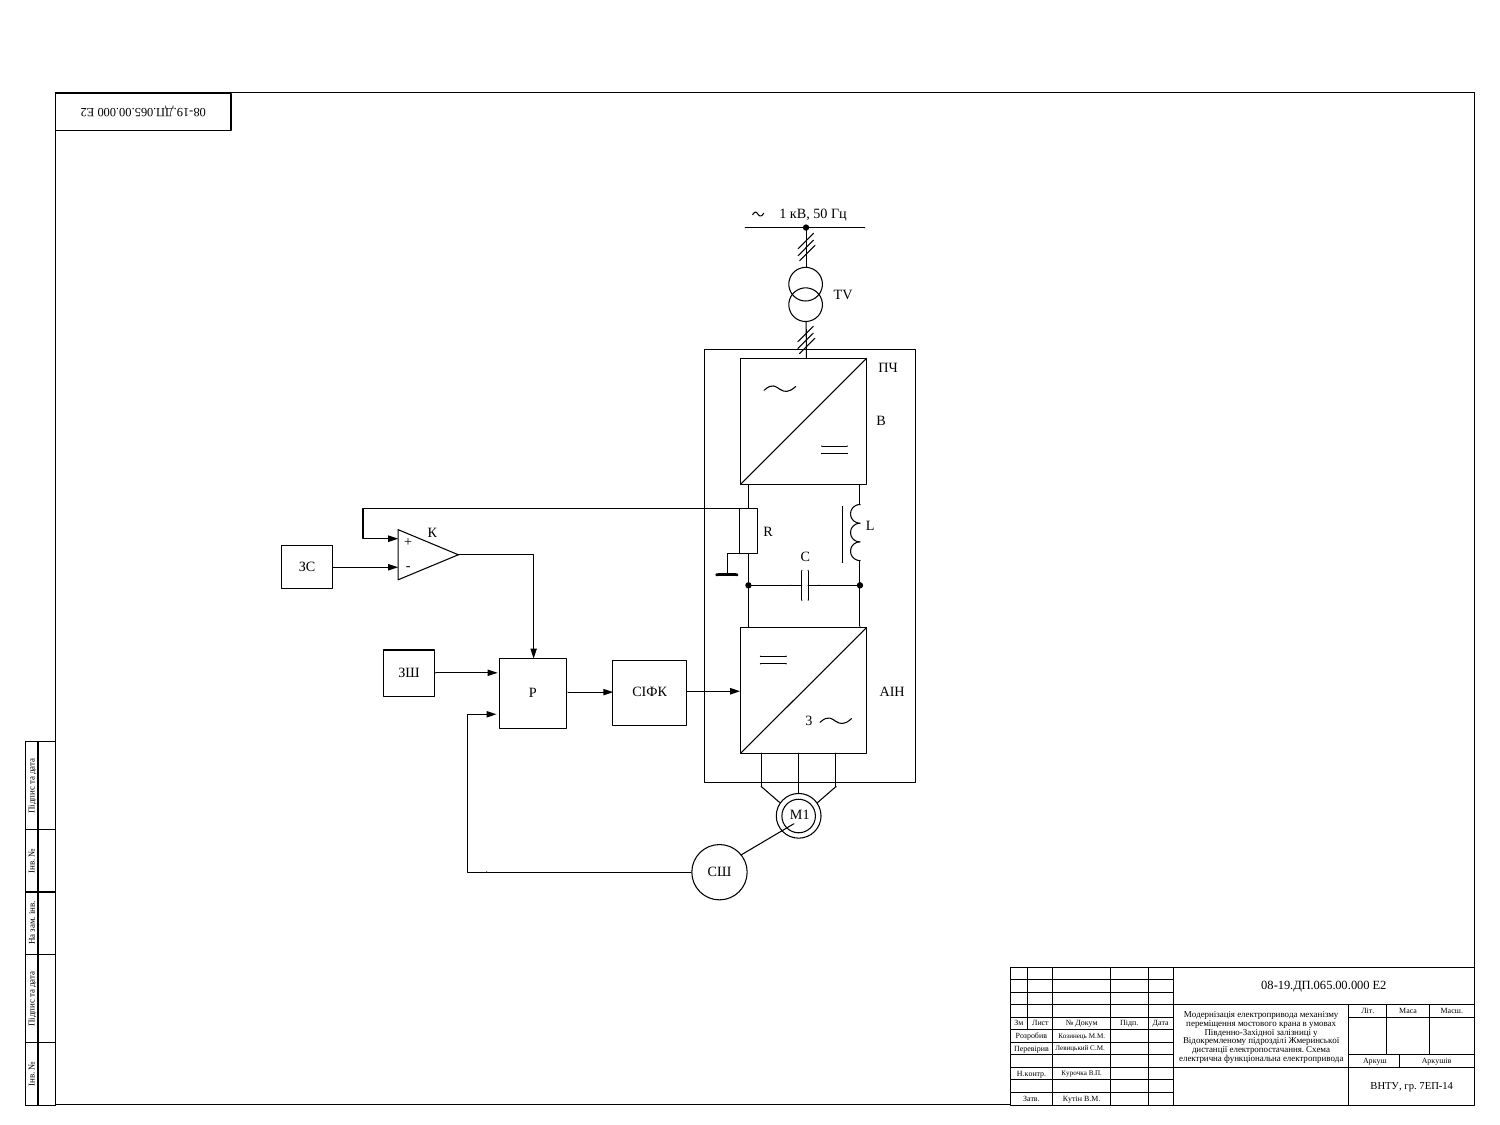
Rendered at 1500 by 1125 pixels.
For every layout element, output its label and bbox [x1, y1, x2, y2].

text_box [23, 89, 1477, 1108]
